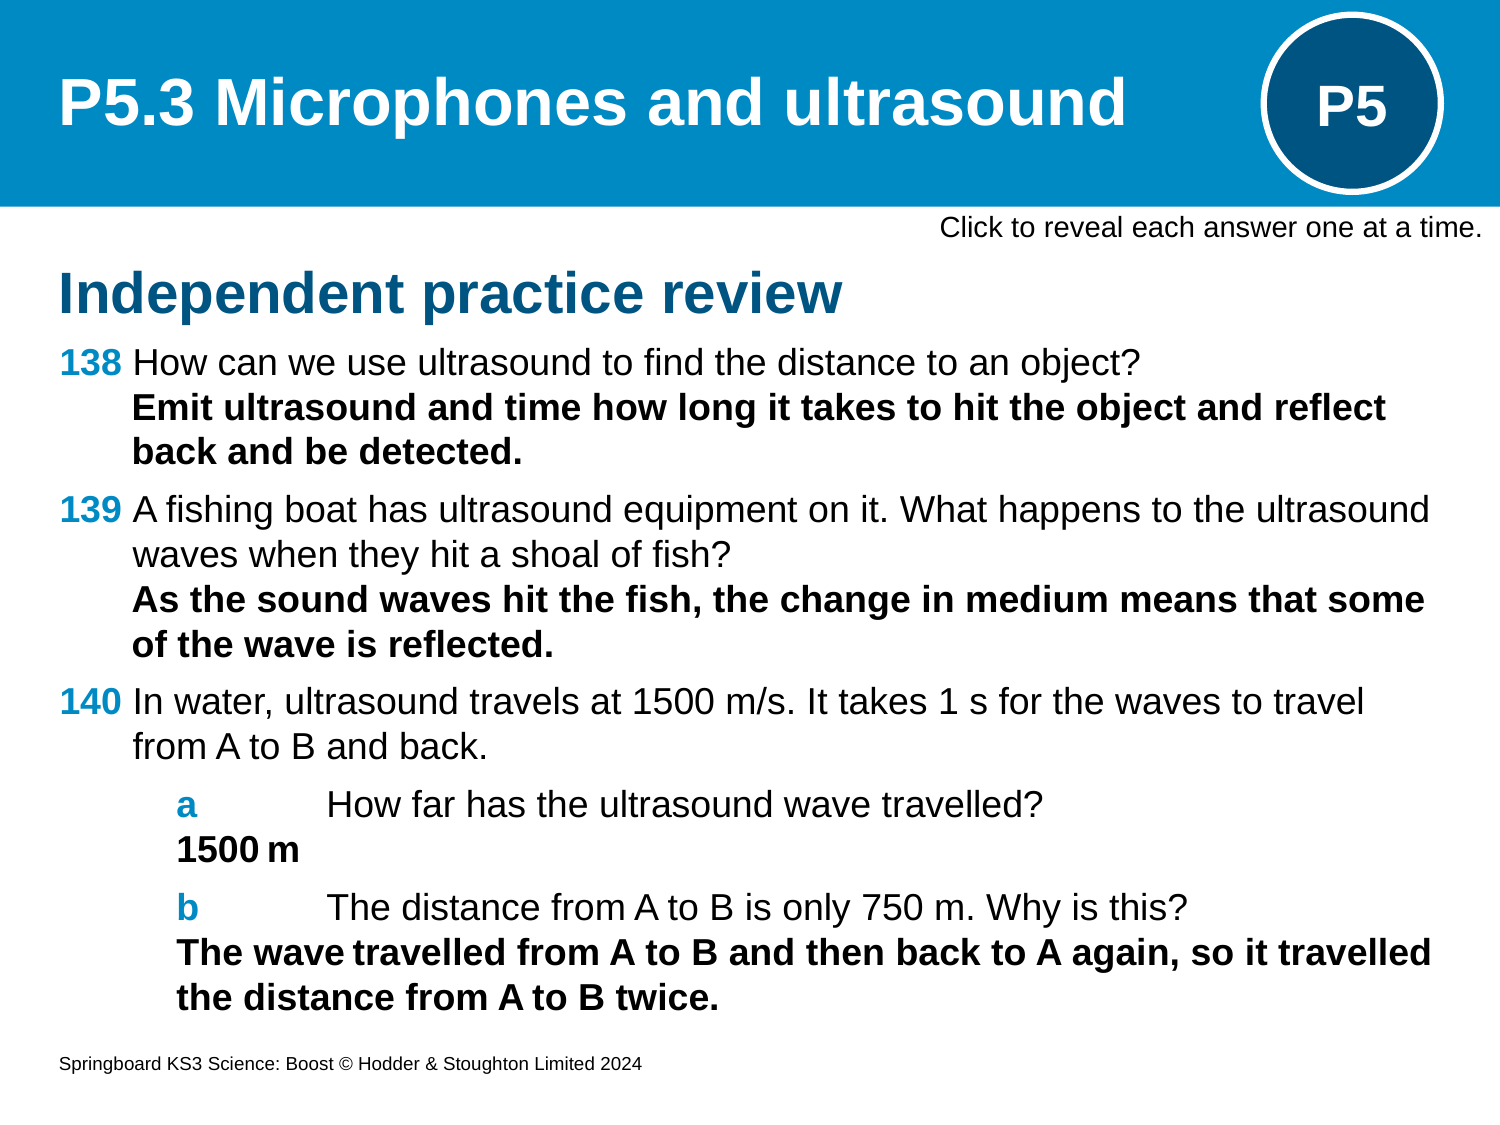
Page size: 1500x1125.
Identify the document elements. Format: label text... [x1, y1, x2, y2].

title P5.3 Microphones and ultrasound [59, 0, 1240, 207]
picture [1411, 34, 1421, 44]
footer Springboard KS3 Science: Boost © Hodder & Stoughton Limited 2024 [59, 1034, 680, 1094]
text_box Independent practice review 138 How can we use ultrasound to find the distance to an object? Emit ultrasound and time how long it takes to hit the object and reflect back and be detected. 139 A fishing boat has ultrasound equipment on it. What happens to the ultrasound waves when they hit a shoal of fish? As the sound waves hit the fish, the change in medium means that some of the wave is reflected. 140 In water, ultrasound travels at 1500 m/s. It takes 1 s for the waves to travel from A to B and back. a How far has the ultrasound wave travelled? 1500 m b The distance from A to B is only 750 m. Why is this? The wave travelled from A to B and then back to A again, so it travelled the distance from A to B twice. [58, 247, 1441, 1034]
picture [1283, 162, 1293, 172]
text_box Click to reveal each answer one at a time. [935, 208, 1489, 244]
text_box P5 [1262, 13, 1442, 193]
